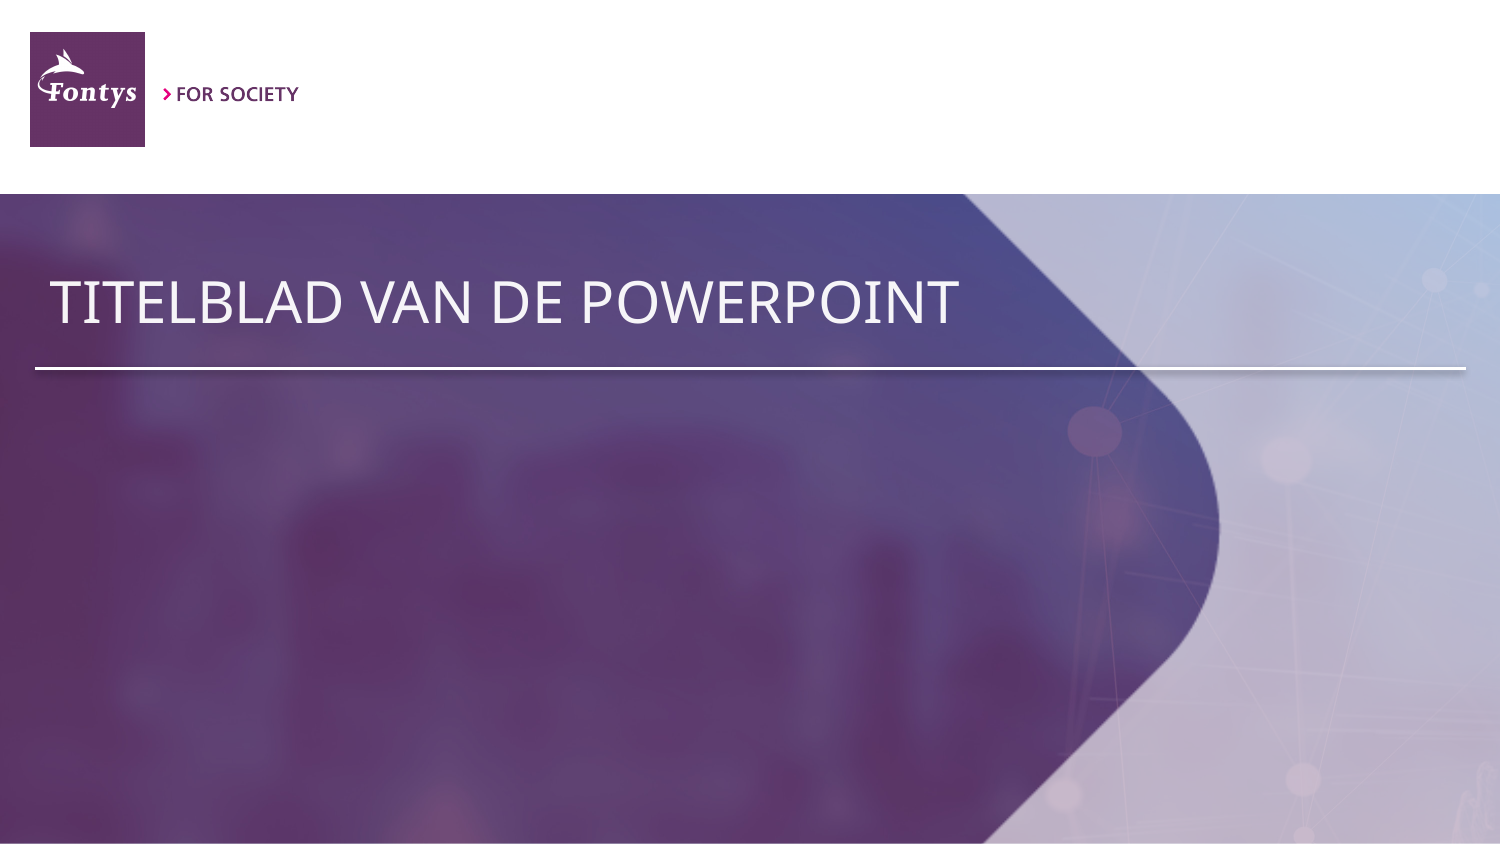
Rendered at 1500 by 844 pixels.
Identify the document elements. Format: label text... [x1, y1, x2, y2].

picture [30, 32, 299, 147]
title TITELBLAD VAN DE POWERPOINT [34, 229, 1466, 366]
picture [0, 194, 1500, 844]
